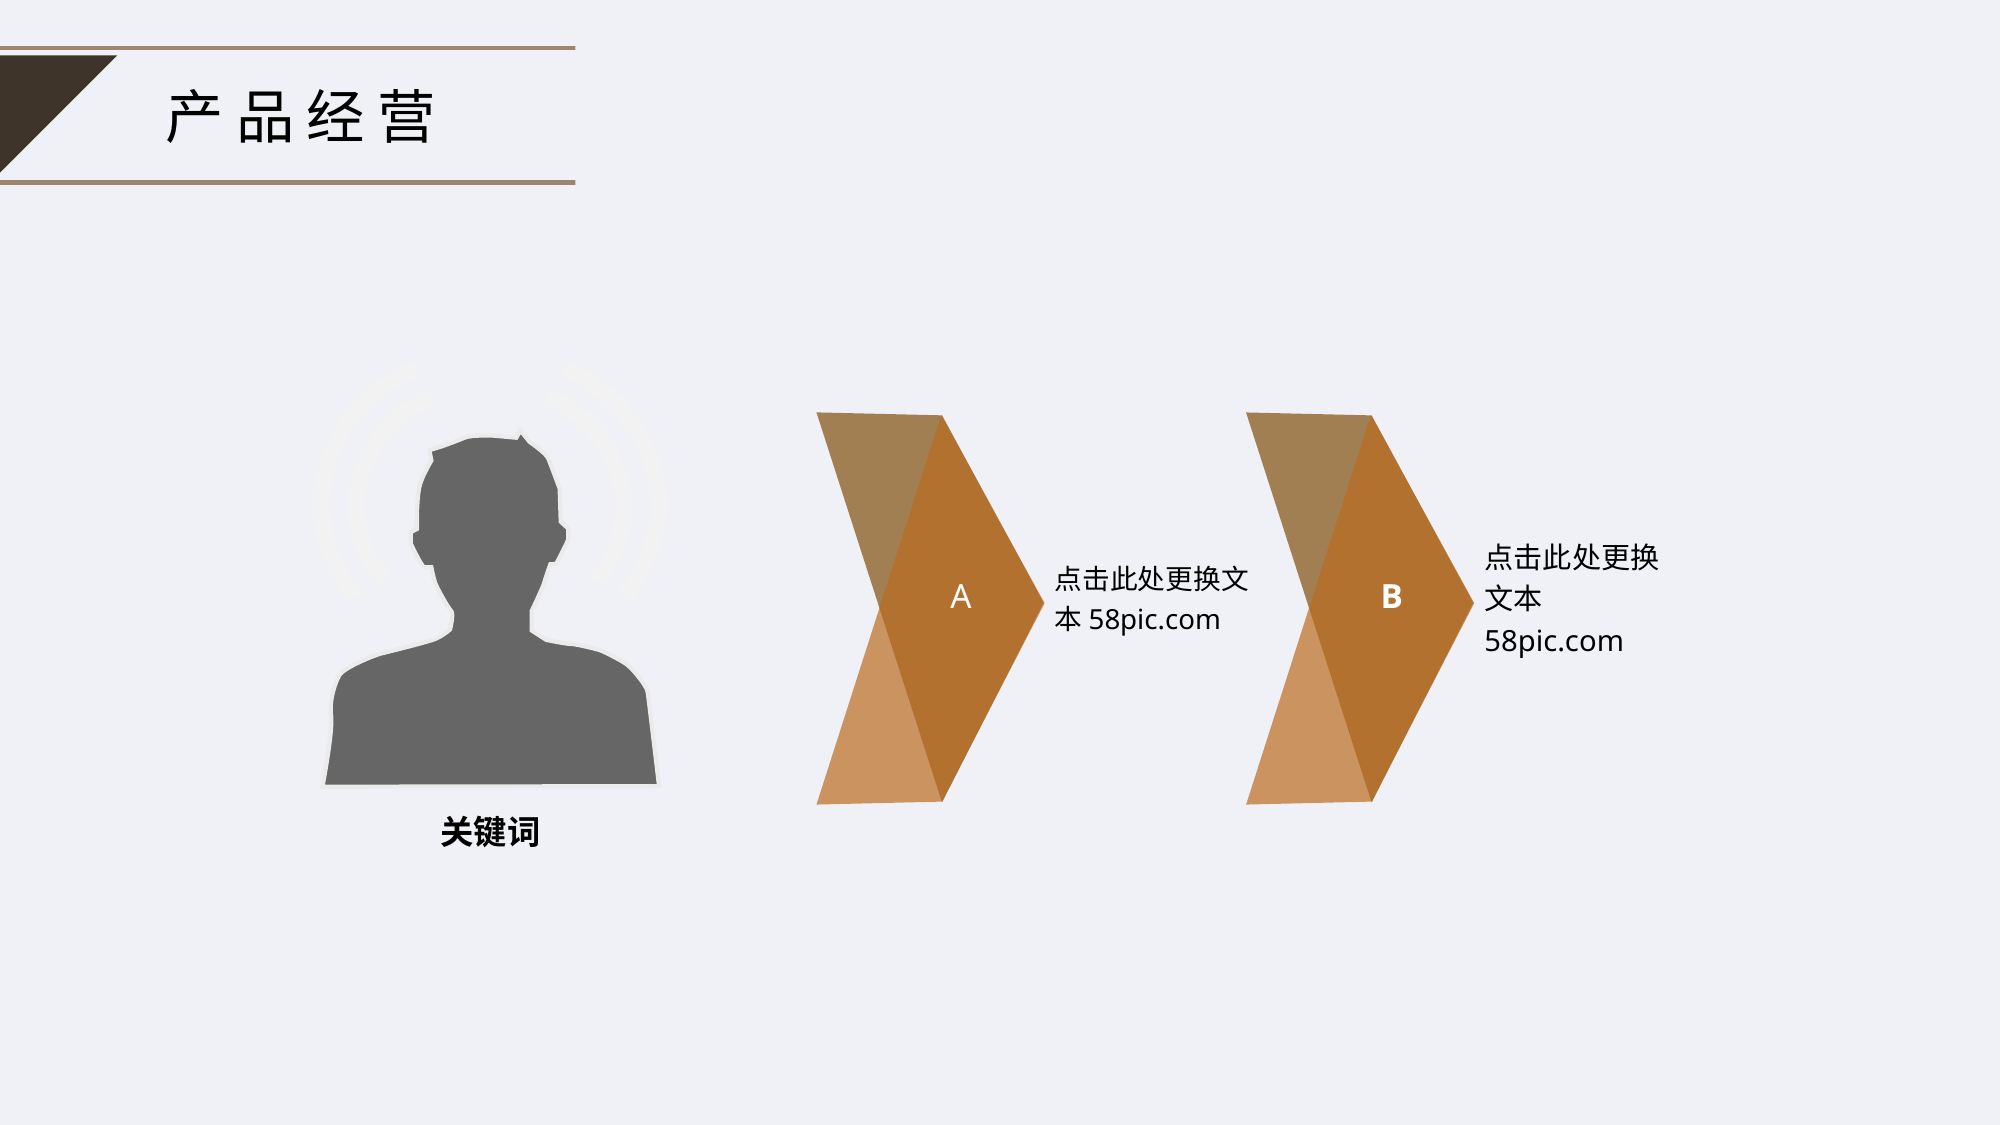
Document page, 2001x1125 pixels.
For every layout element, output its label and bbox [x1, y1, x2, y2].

text_box [0, 48, 576, 183]
text_box [322, 359, 1678, 856]
